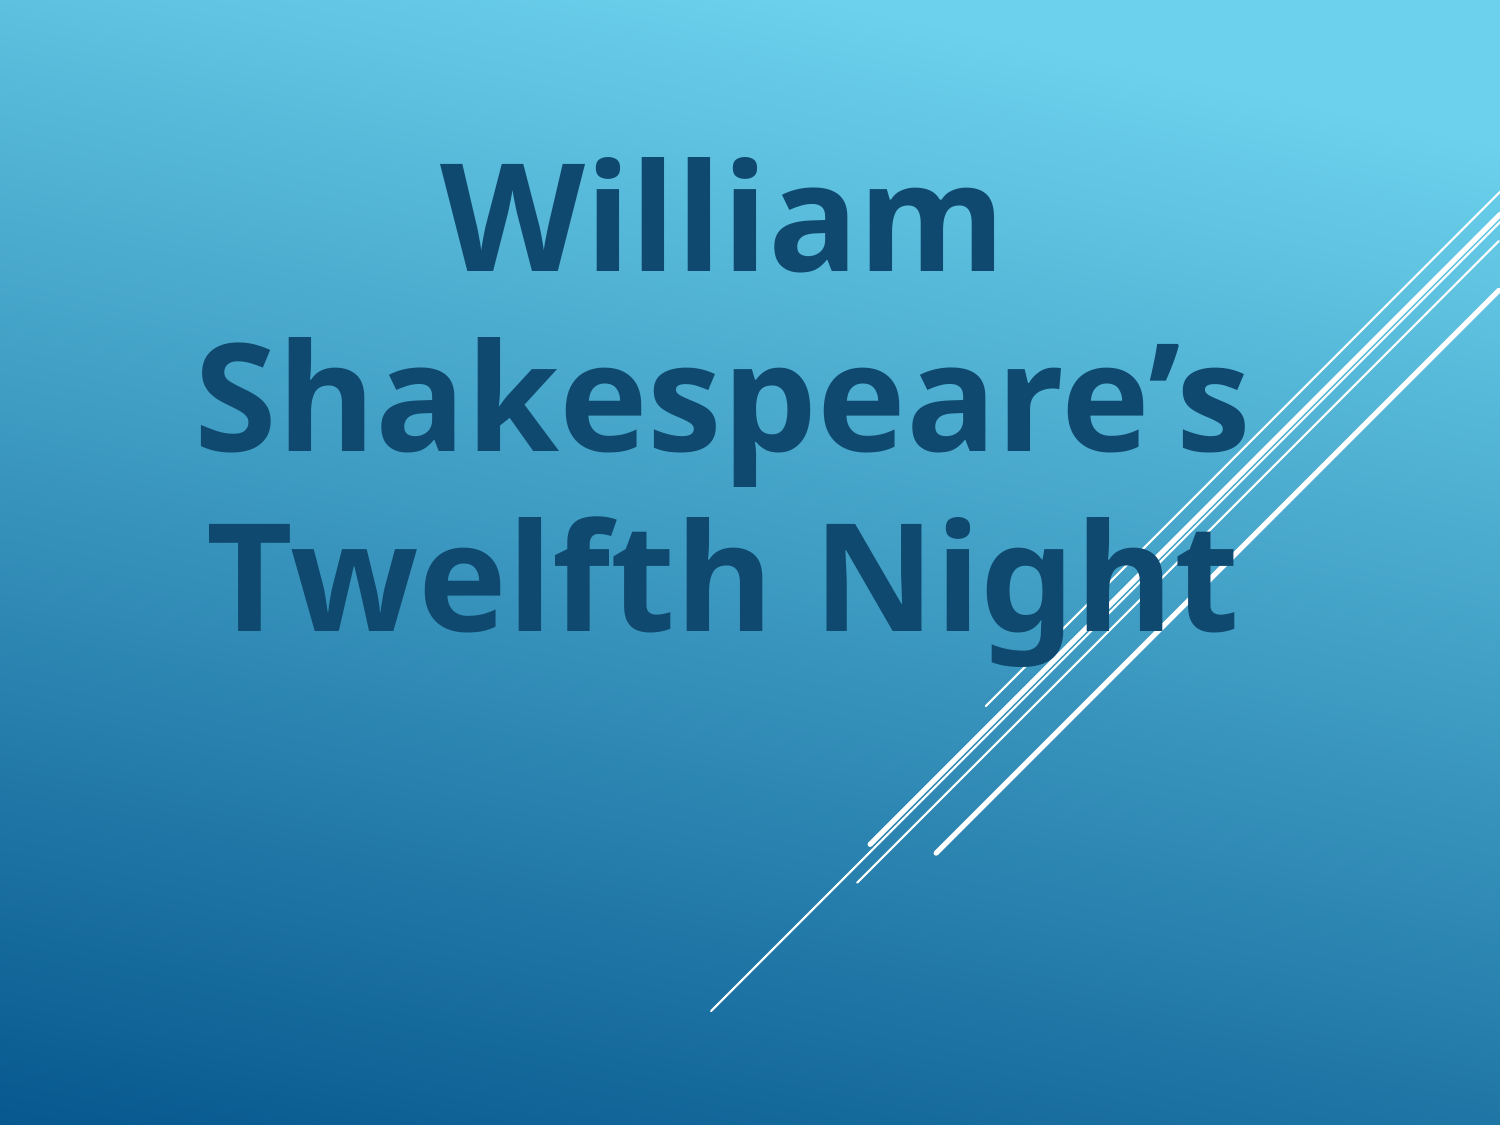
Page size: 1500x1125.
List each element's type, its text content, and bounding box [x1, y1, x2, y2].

subtitle William Shakespeare’s Twelfth Night [46, 113, 1400, 950]
